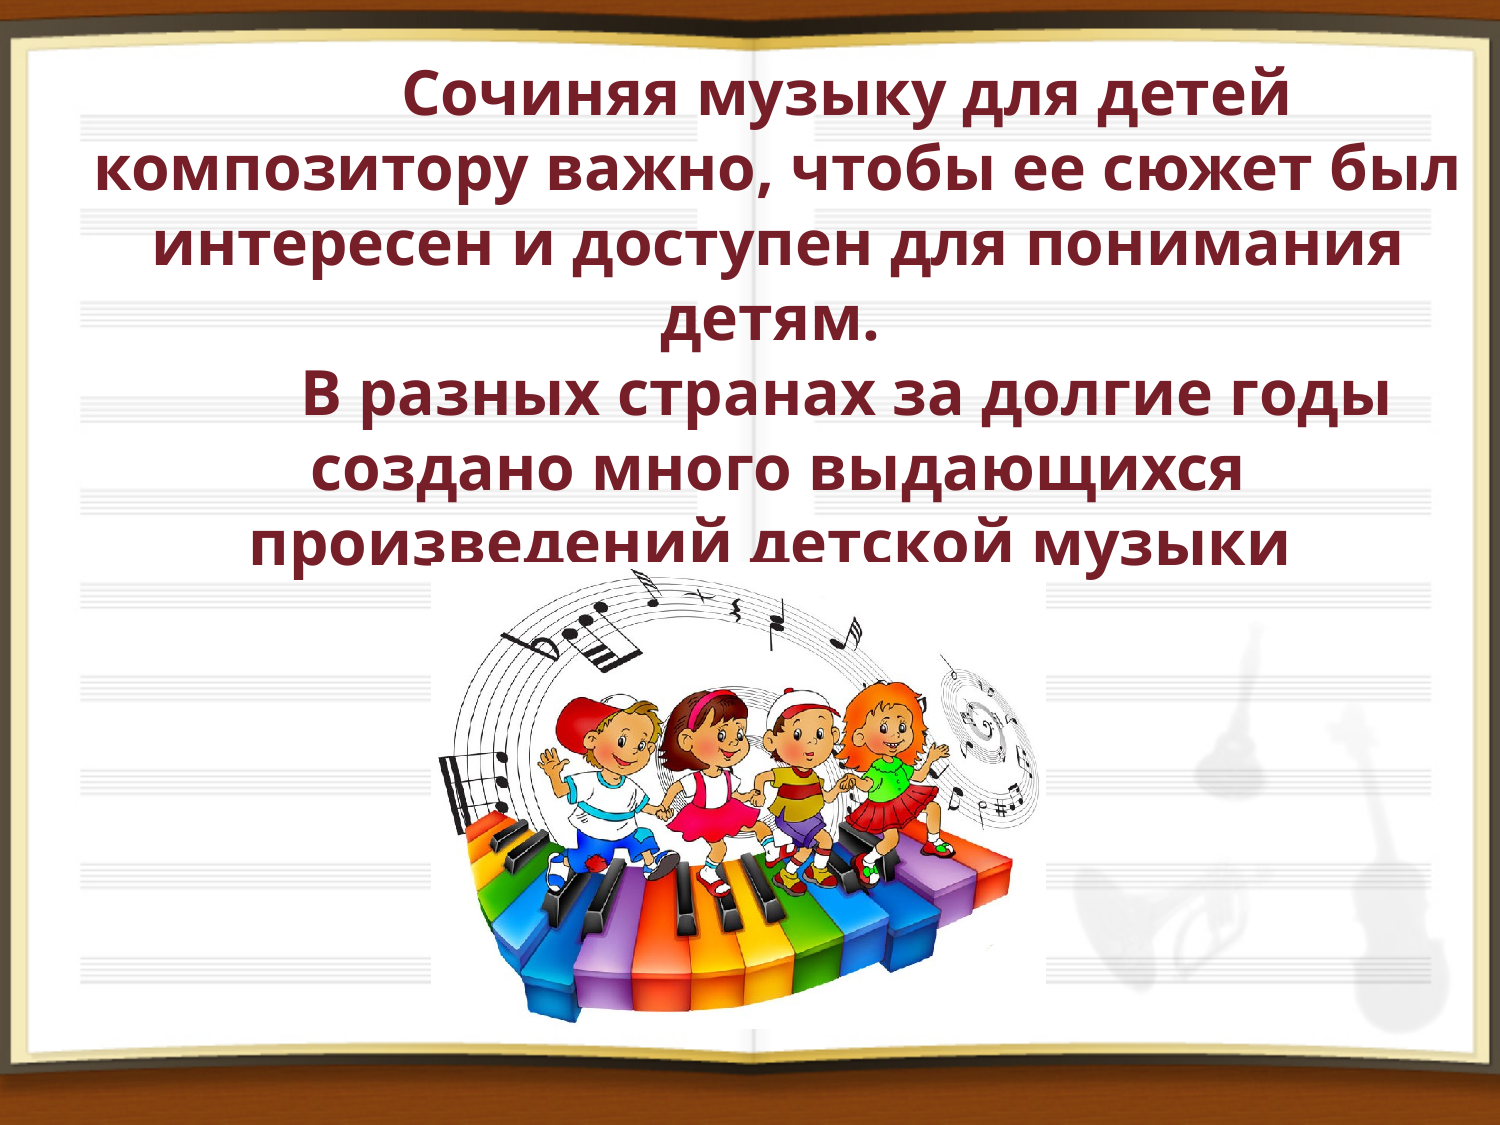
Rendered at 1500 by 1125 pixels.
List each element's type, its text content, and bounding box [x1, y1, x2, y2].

title Сочиняя музыку для детей композитору важно, чтобы ее сюжет был интересен и доступен для понимания детям. В разных странах за долгие годы создано много выдающихся произведений детской музыки [75, 45, 1483, 587]
picture [0, 0, 1500, 1125]
